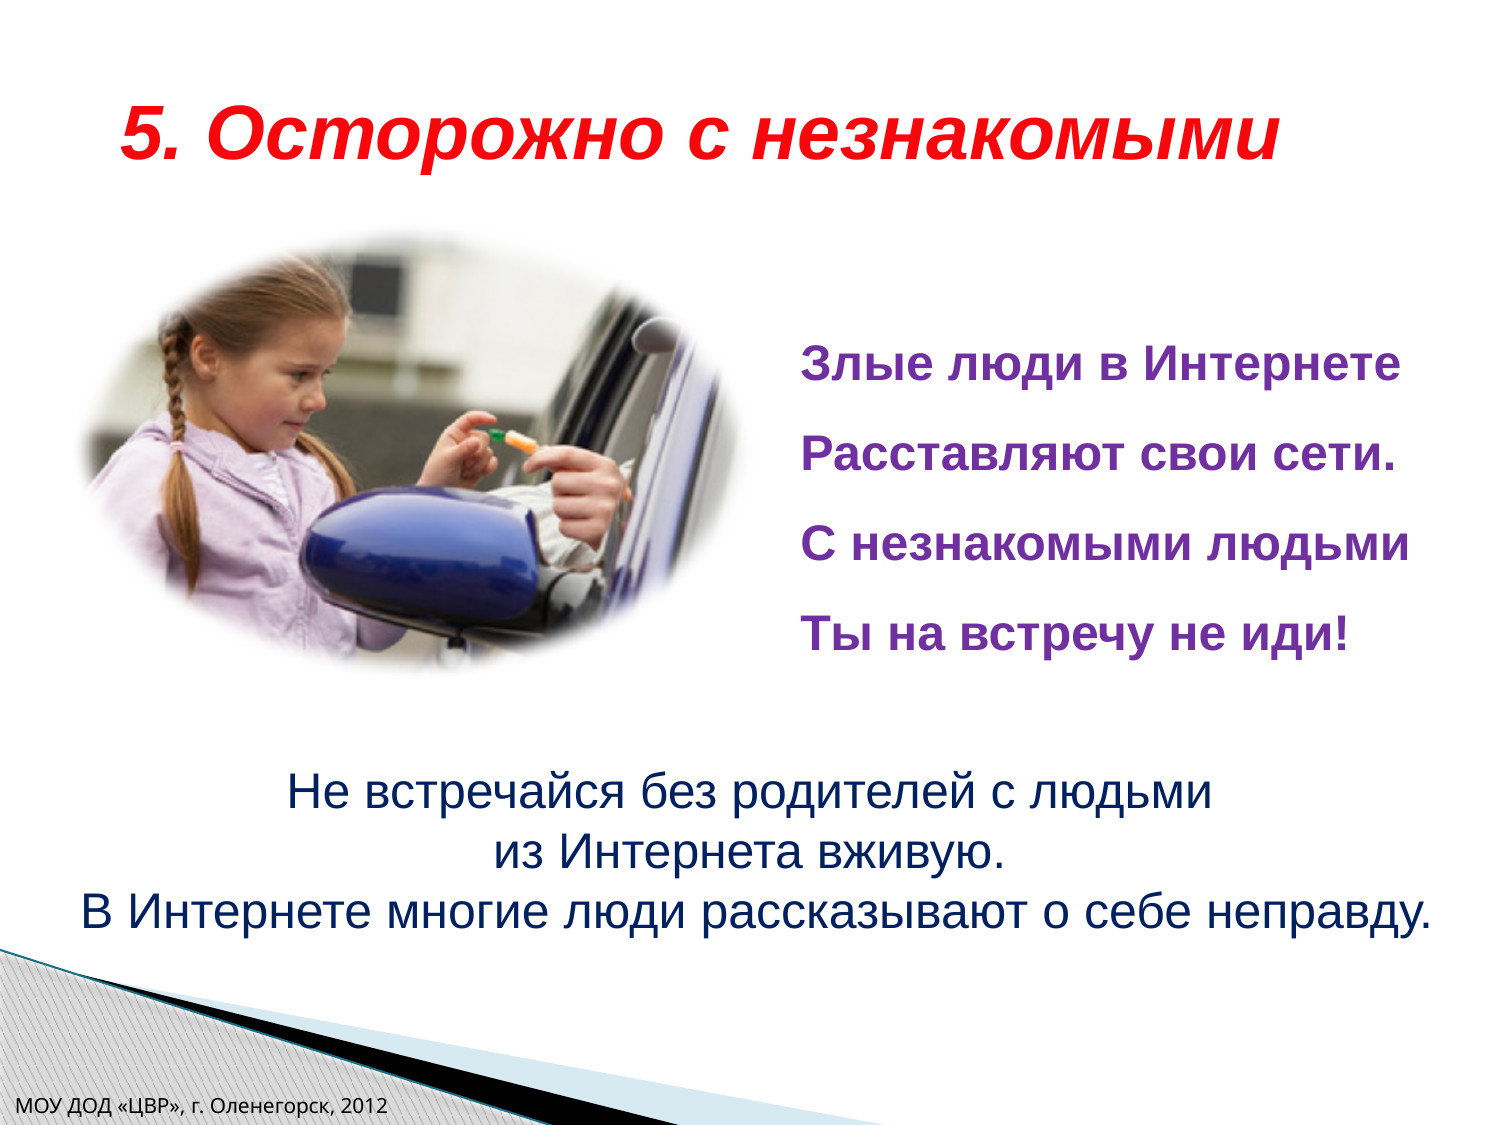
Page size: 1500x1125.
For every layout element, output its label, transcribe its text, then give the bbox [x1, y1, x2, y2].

text_box Не встречайся без родителей с людьми из Интернета вживую. В Интернете многие люди рассказывают о себе неправду. [64, 750, 1449, 946]
picture [70, 222, 758, 680]
list Злые люди в Интернете Расставляют свои сети. С незнакомыми людьми Ты на встречу не иди! [726, 292, 1465, 800]
text_box МОУ ДОД «ЦВР», г. Оленегорск, 2012 [0, 1065, 457, 1125]
title 5. Осторожно с незнакомыми [105, 35, 1456, 223]
